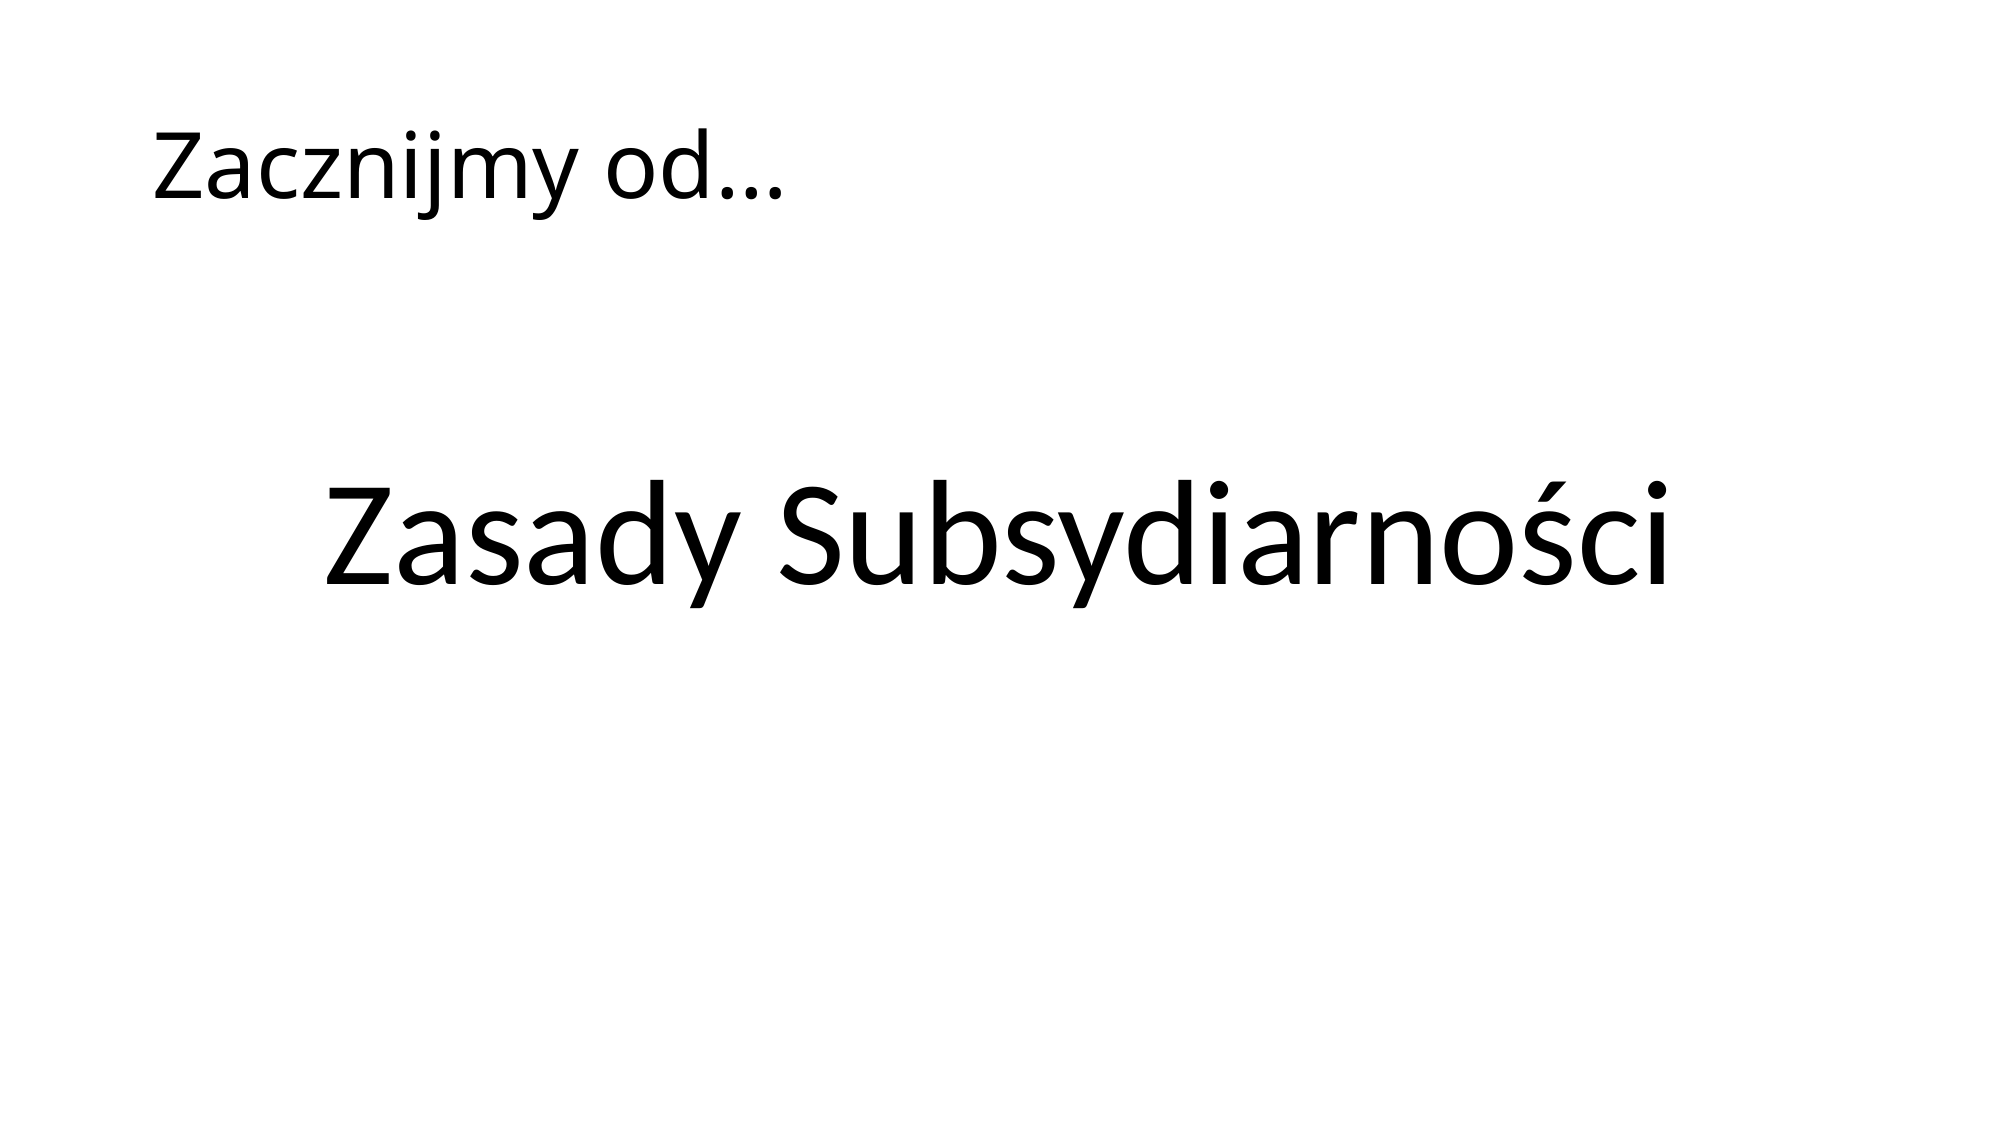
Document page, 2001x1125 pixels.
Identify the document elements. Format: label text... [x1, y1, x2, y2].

list Zasady Subsydiarności [137, 447, 1863, 692]
title Zacznijmy od… [137, 59, 1863, 278]
